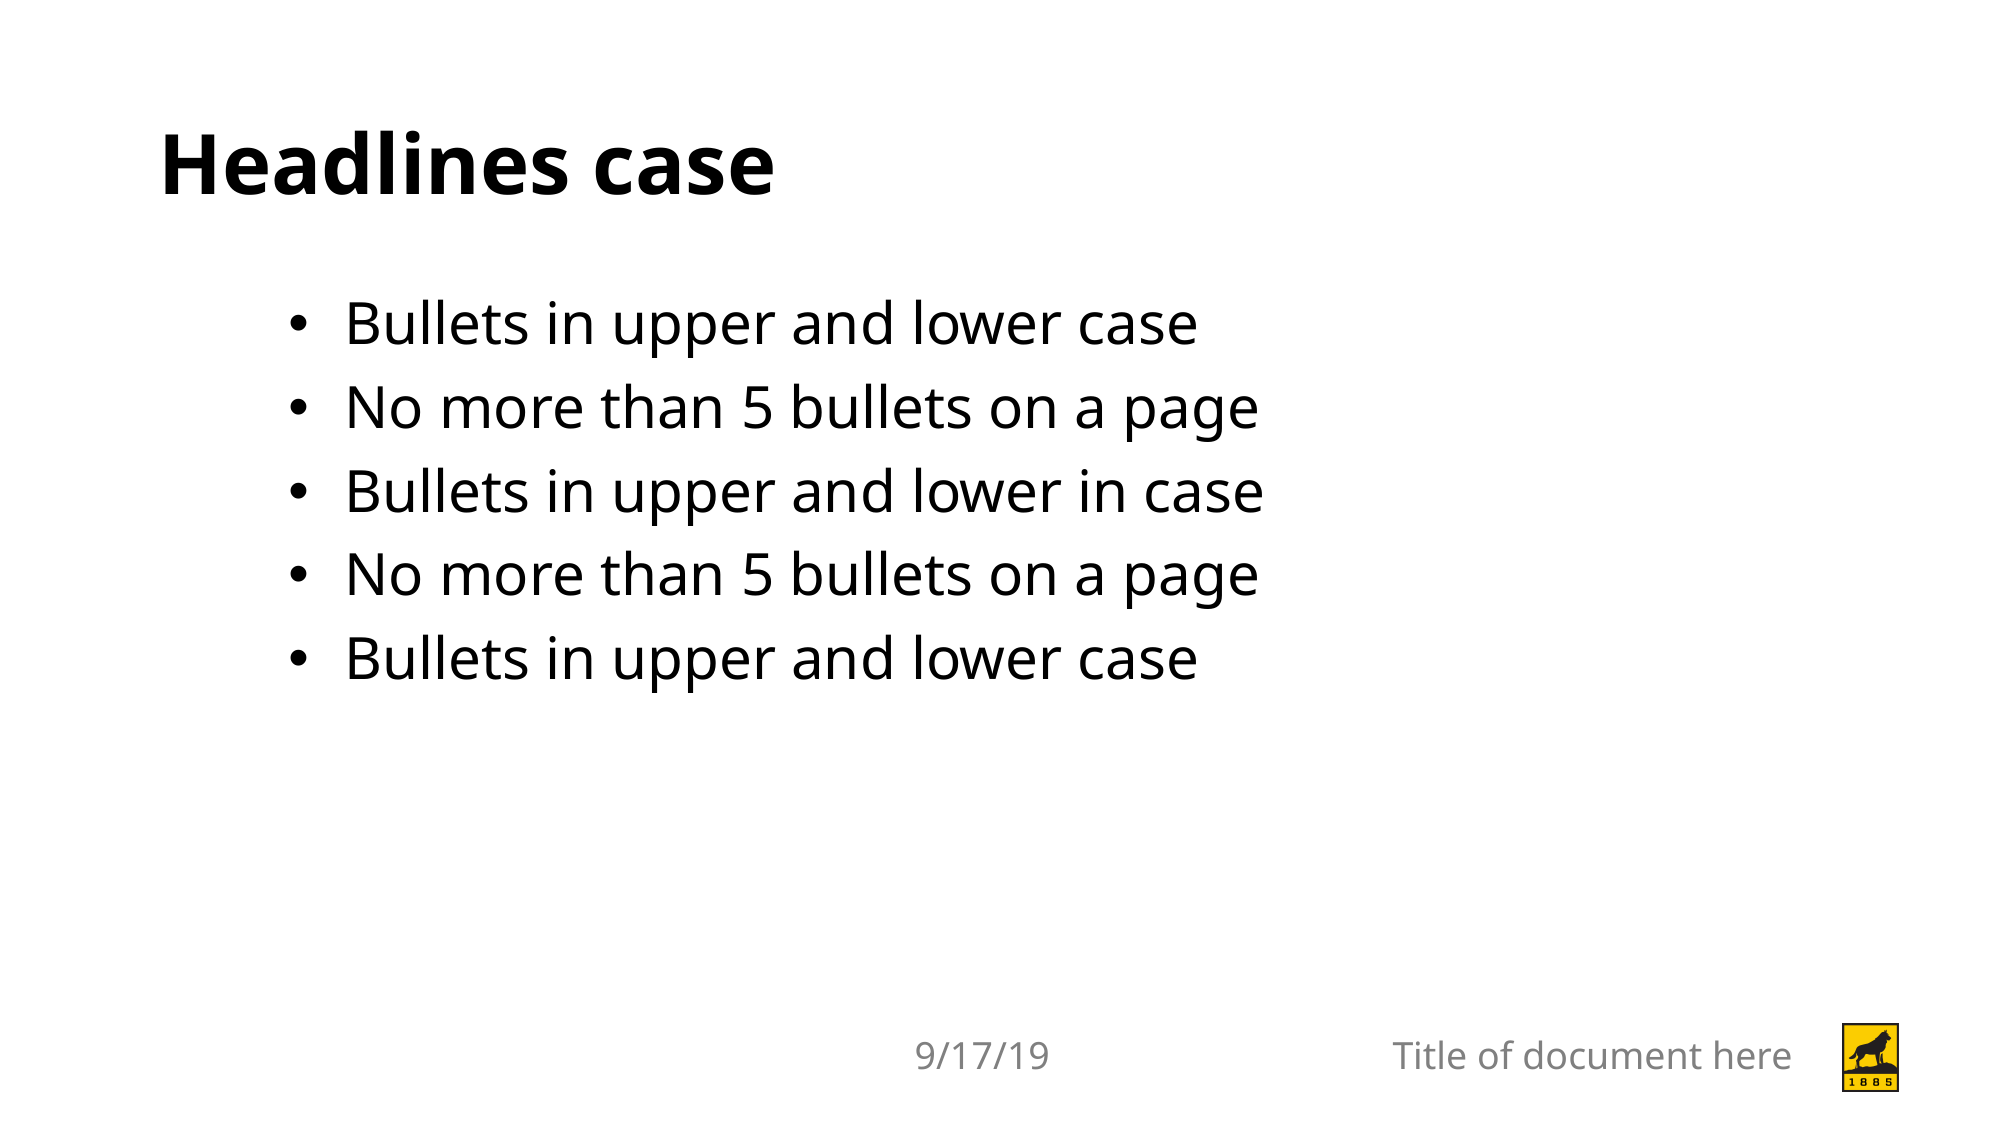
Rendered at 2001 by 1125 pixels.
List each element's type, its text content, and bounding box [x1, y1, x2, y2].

subtitle Bullets in upper and lower case No more than 5 bullets on a page Bullets in upper and lower in case No more than 5 bullets on a page Bullets in upper and lower case [273, 287, 1692, 862]
picture [1842, 1023, 1899, 1092]
slide_number Title of document here [1357, 1024, 1808, 1085]
title Headlines case [143, 100, 1821, 221]
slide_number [757, 1024, 1208, 1085]
